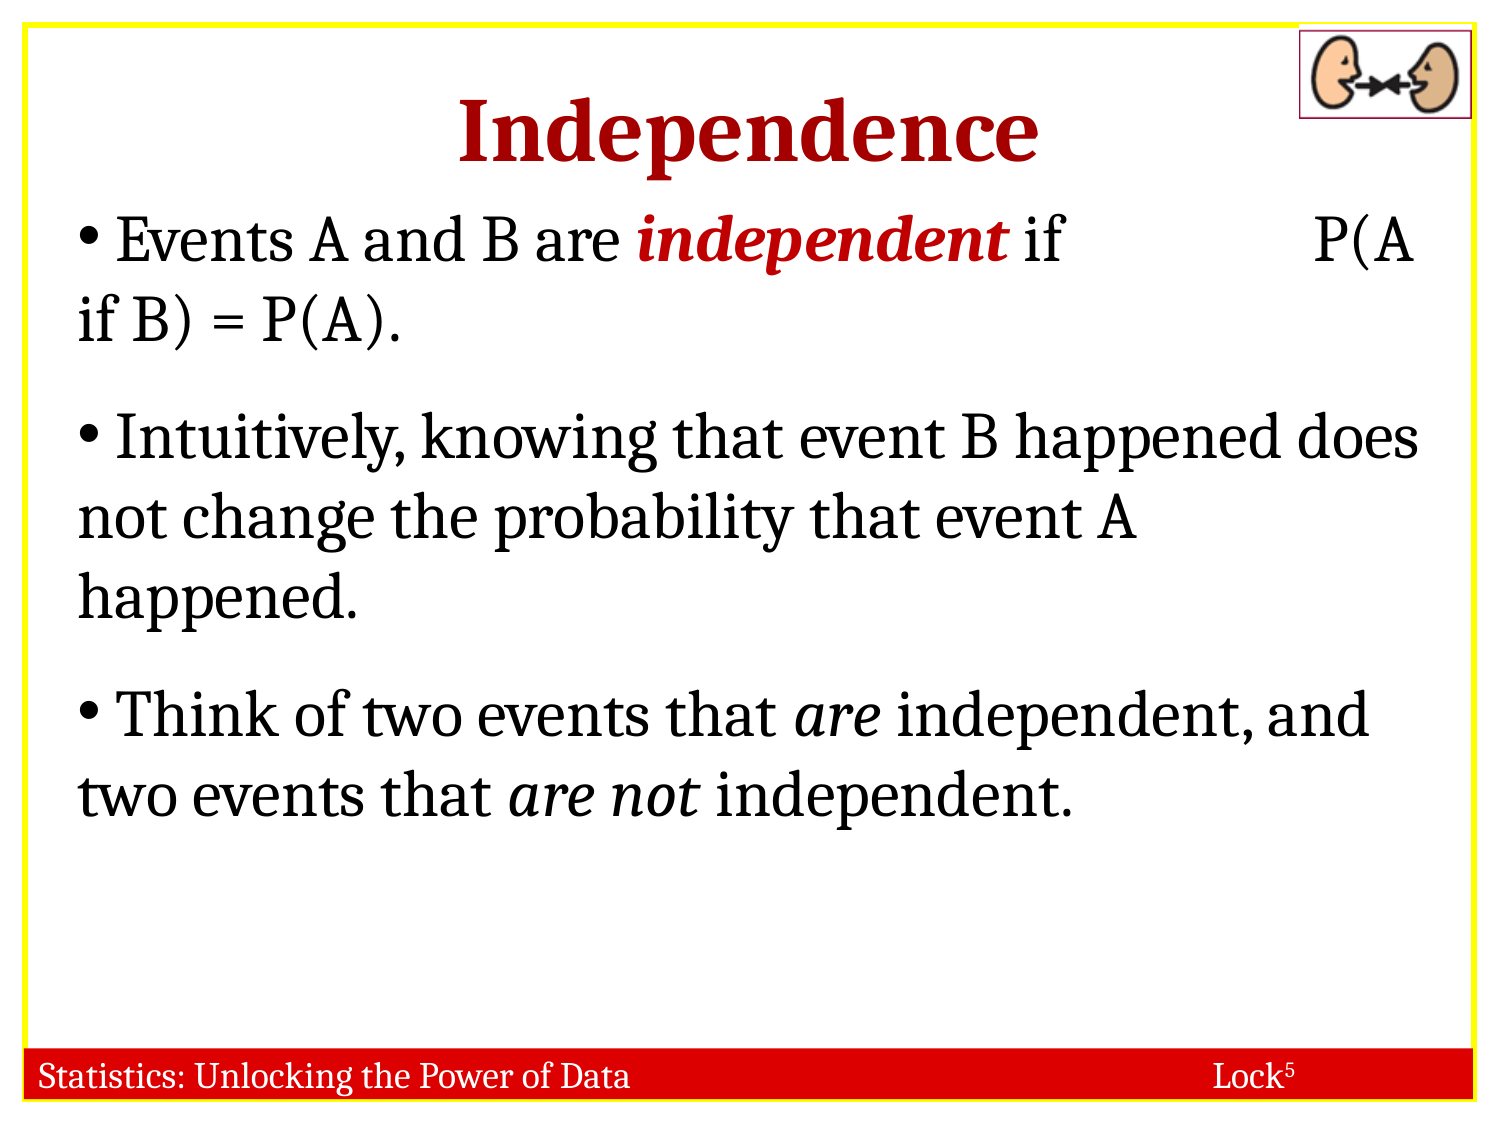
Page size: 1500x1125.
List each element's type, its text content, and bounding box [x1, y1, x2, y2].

text_box Events A and B are independent if P(A if B) = P(A). Intuitively, knowing that event B happened does not change the probability that event A happened. Think of two events that are independent, and two events that are not independent. [62, 187, 1438, 837]
text_box Independence [81, 62, 1419, 187]
picture [1299, 24, 1472, 119]
